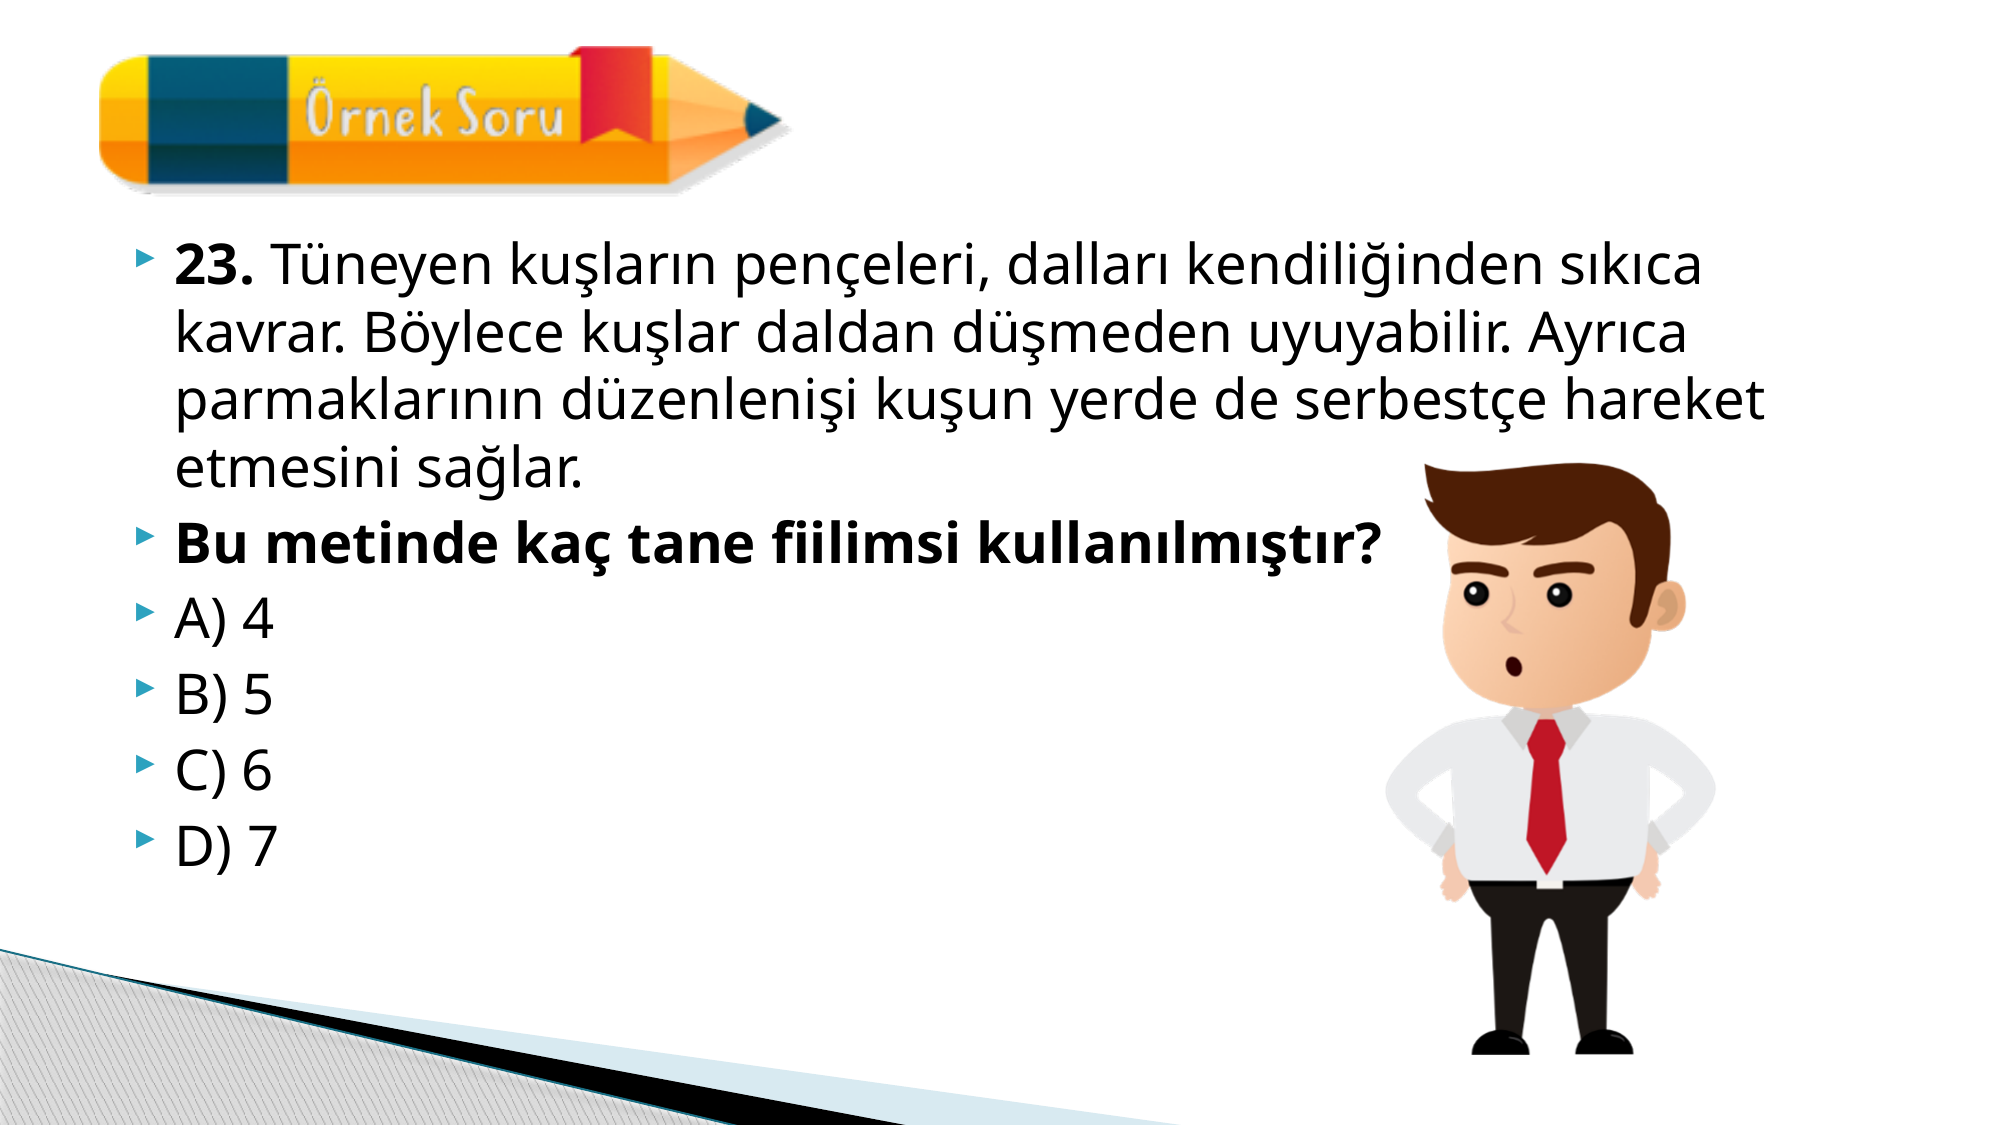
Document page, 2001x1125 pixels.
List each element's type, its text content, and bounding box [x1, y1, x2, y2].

picture [99, 46, 794, 199]
picture [1384, 433, 1721, 1055]
list 23. Tüneyen kuşların pençeleri, dalları kendiliğinden sıkıca kavrar. Böylece kuşlar daldan düşmeden uyuyabilir. Ayrıca parmaklarının düzenlenişi kuşun yerde de serbestçe hareket etmesini sağlar. Bu metinde kaç tane fiilimsi kullanılmıştır? A) 4 B) 5 C) 6 D) 7 [99, 221, 1900, 986]
